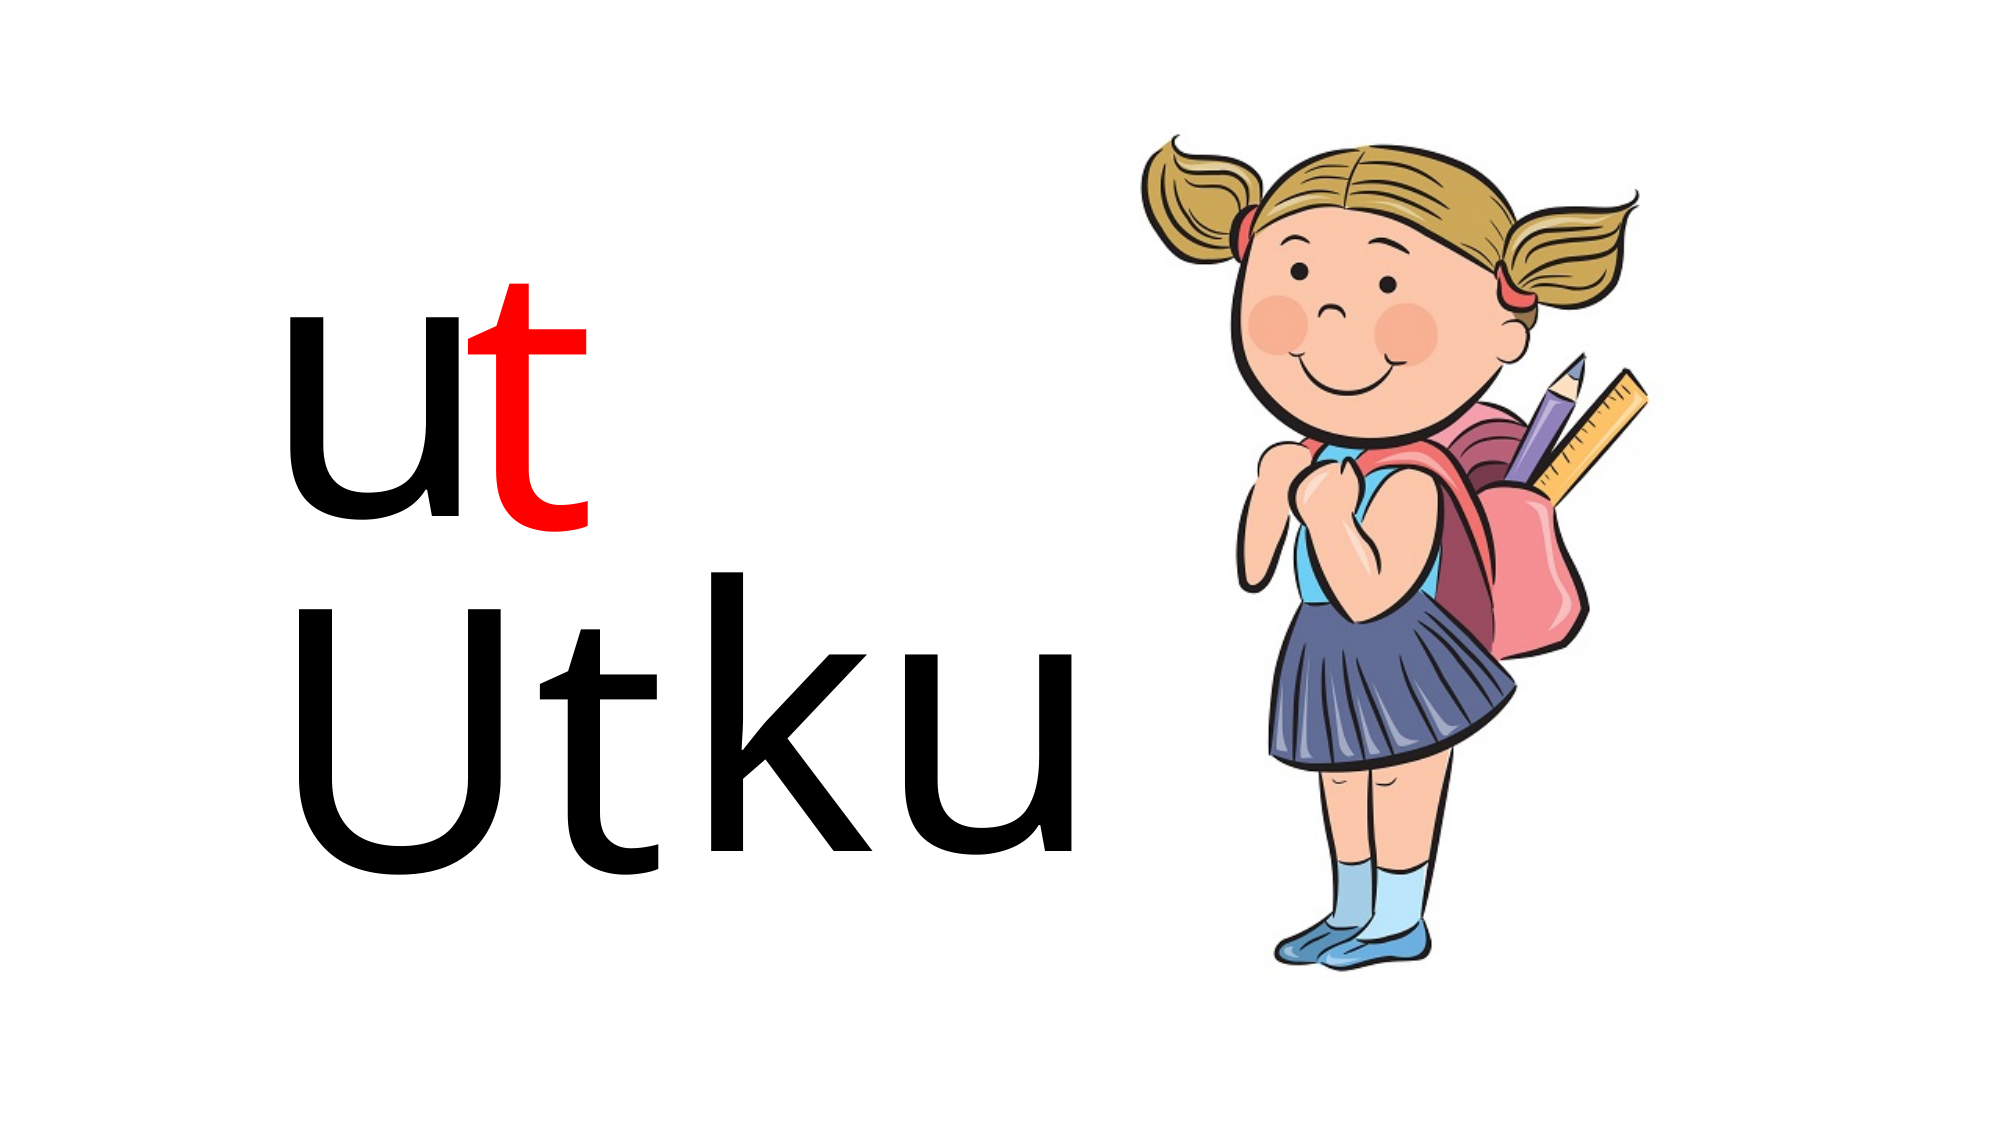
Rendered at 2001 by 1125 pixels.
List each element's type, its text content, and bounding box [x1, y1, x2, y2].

list u [246, 188, 548, 605]
text_box ku [665, 526, 1089, 944]
text_box Ut [251, 547, 721, 964]
picture [1089, 105, 1715, 989]
text_box t [447, 200, 749, 547]
